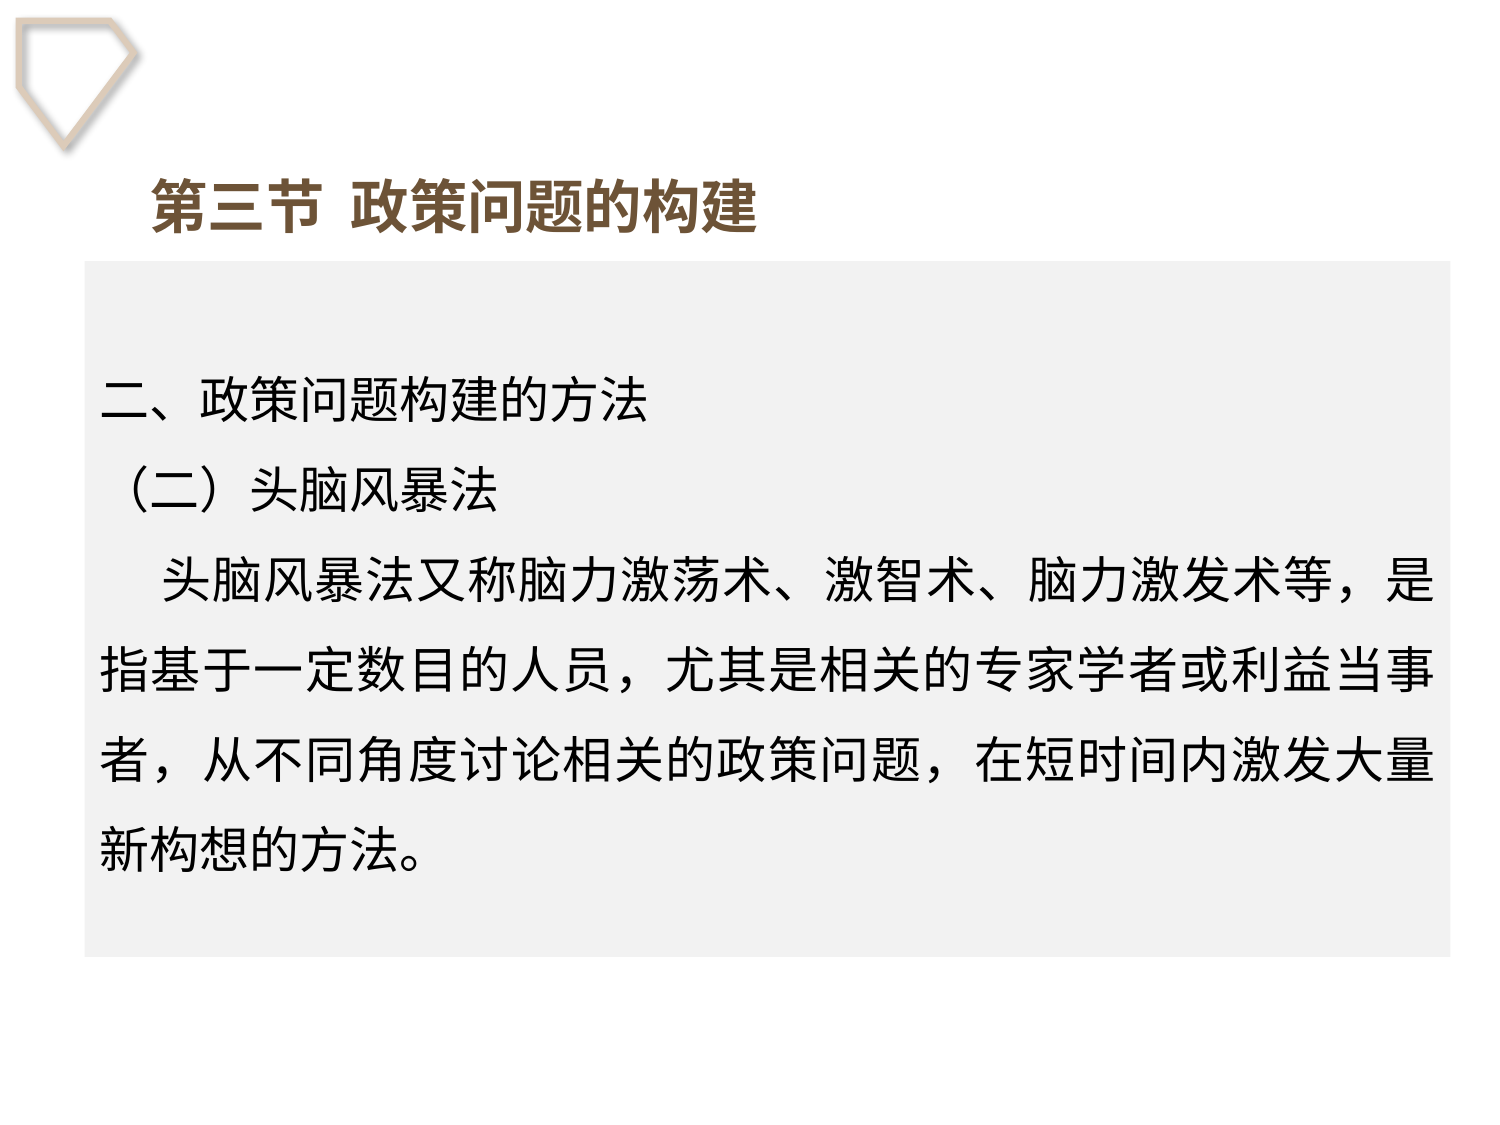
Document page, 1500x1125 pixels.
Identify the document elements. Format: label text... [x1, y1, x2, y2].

text_box 第三节 政策问题的构建 [134, 162, 954, 248]
text_box 二、政策问题构建的方法 （二）头脑风暴法 头脑风暴法又称脑力激荡术、激智术、脑力激发术等，是指基于一定数目的人员，尤其是相关的专家学者或利益当事者，从不同角度讨论相关的政策问题，在短时间内激发大量新构想的方法。 [84, 260, 1451, 958]
